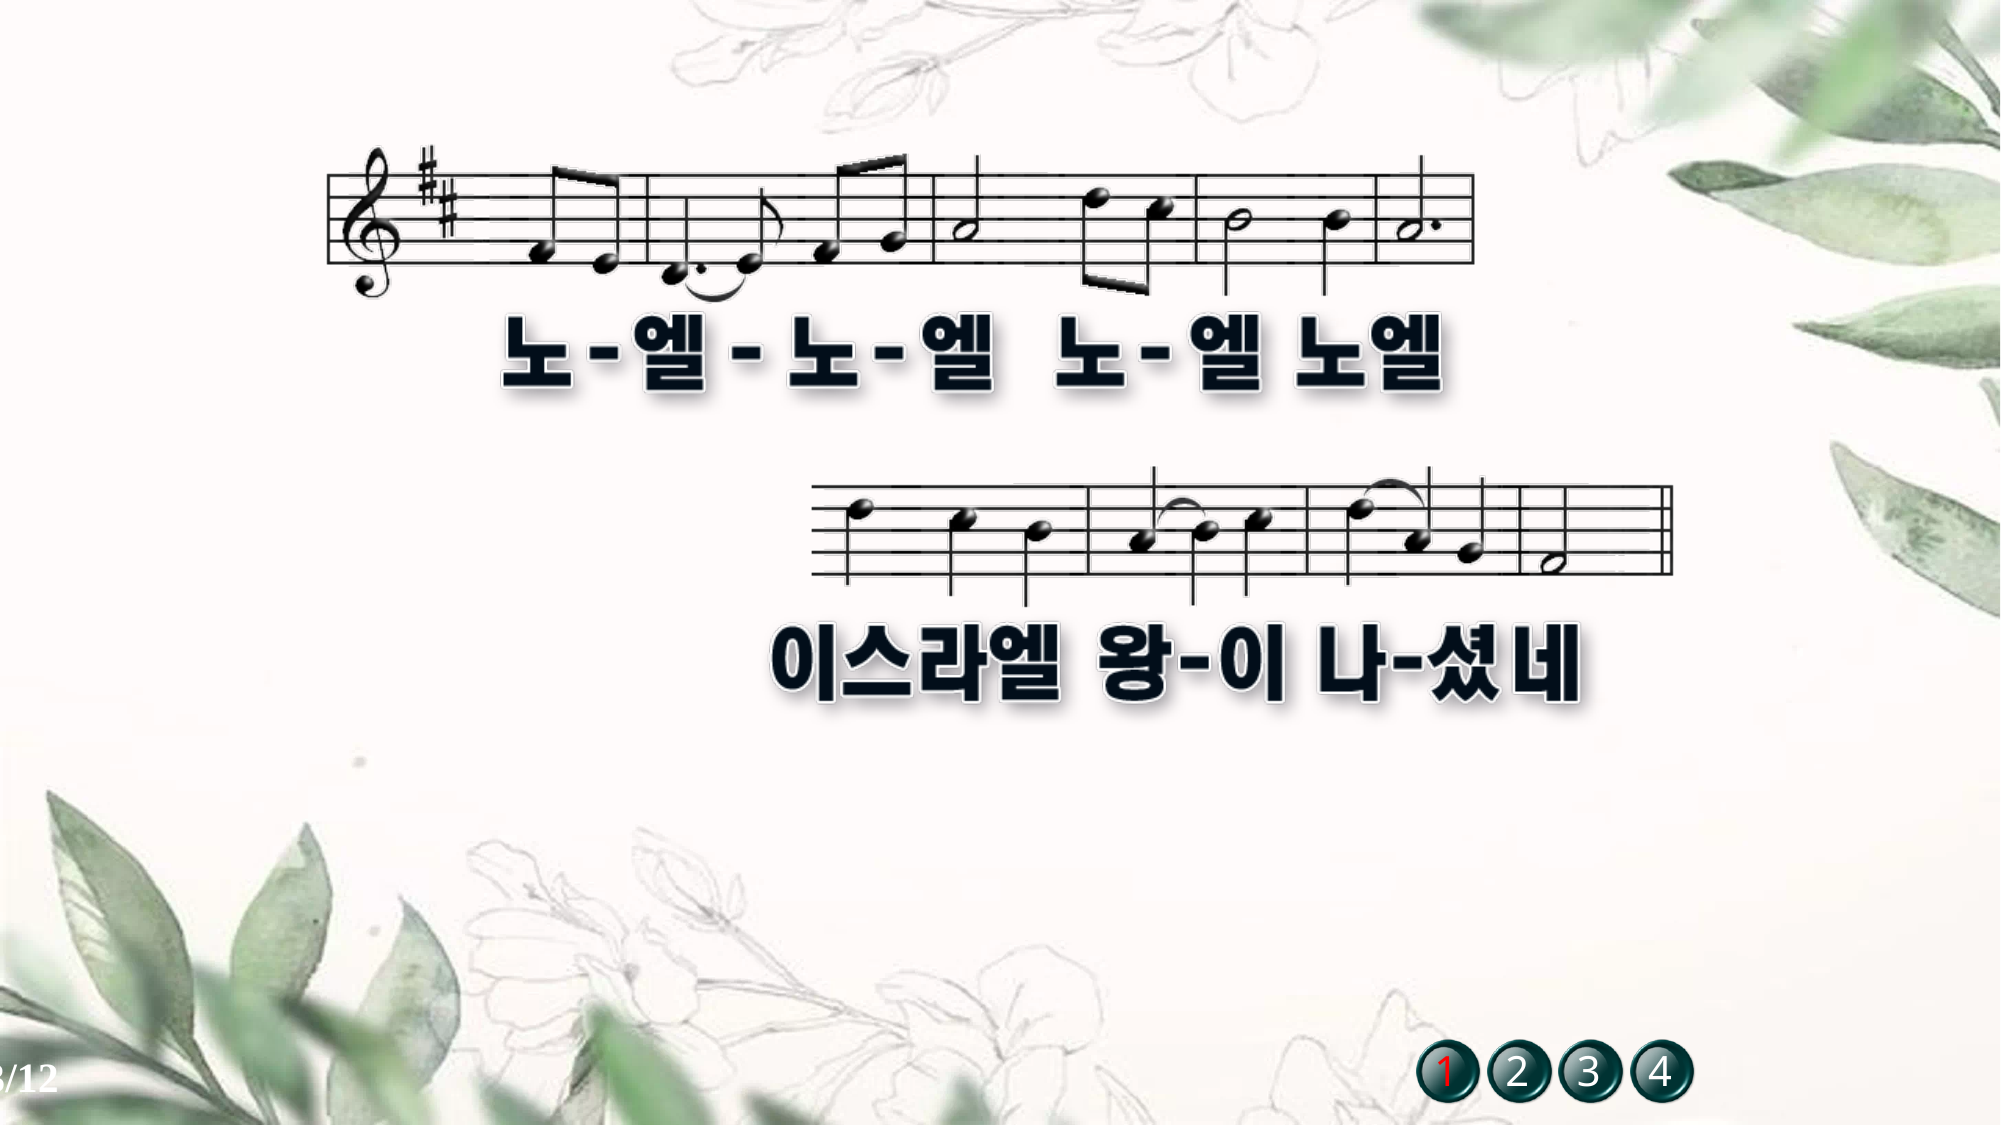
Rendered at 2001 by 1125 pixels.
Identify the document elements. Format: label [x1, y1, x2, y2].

text_box [1413, 1035, 1484, 1106]
picture [0, 0, 2001, 1125]
text_box [1555, 1035, 1626, 1106]
text_box [1484, 1035, 1555, 1106]
text_box [1627, 1035, 1697, 1106]
